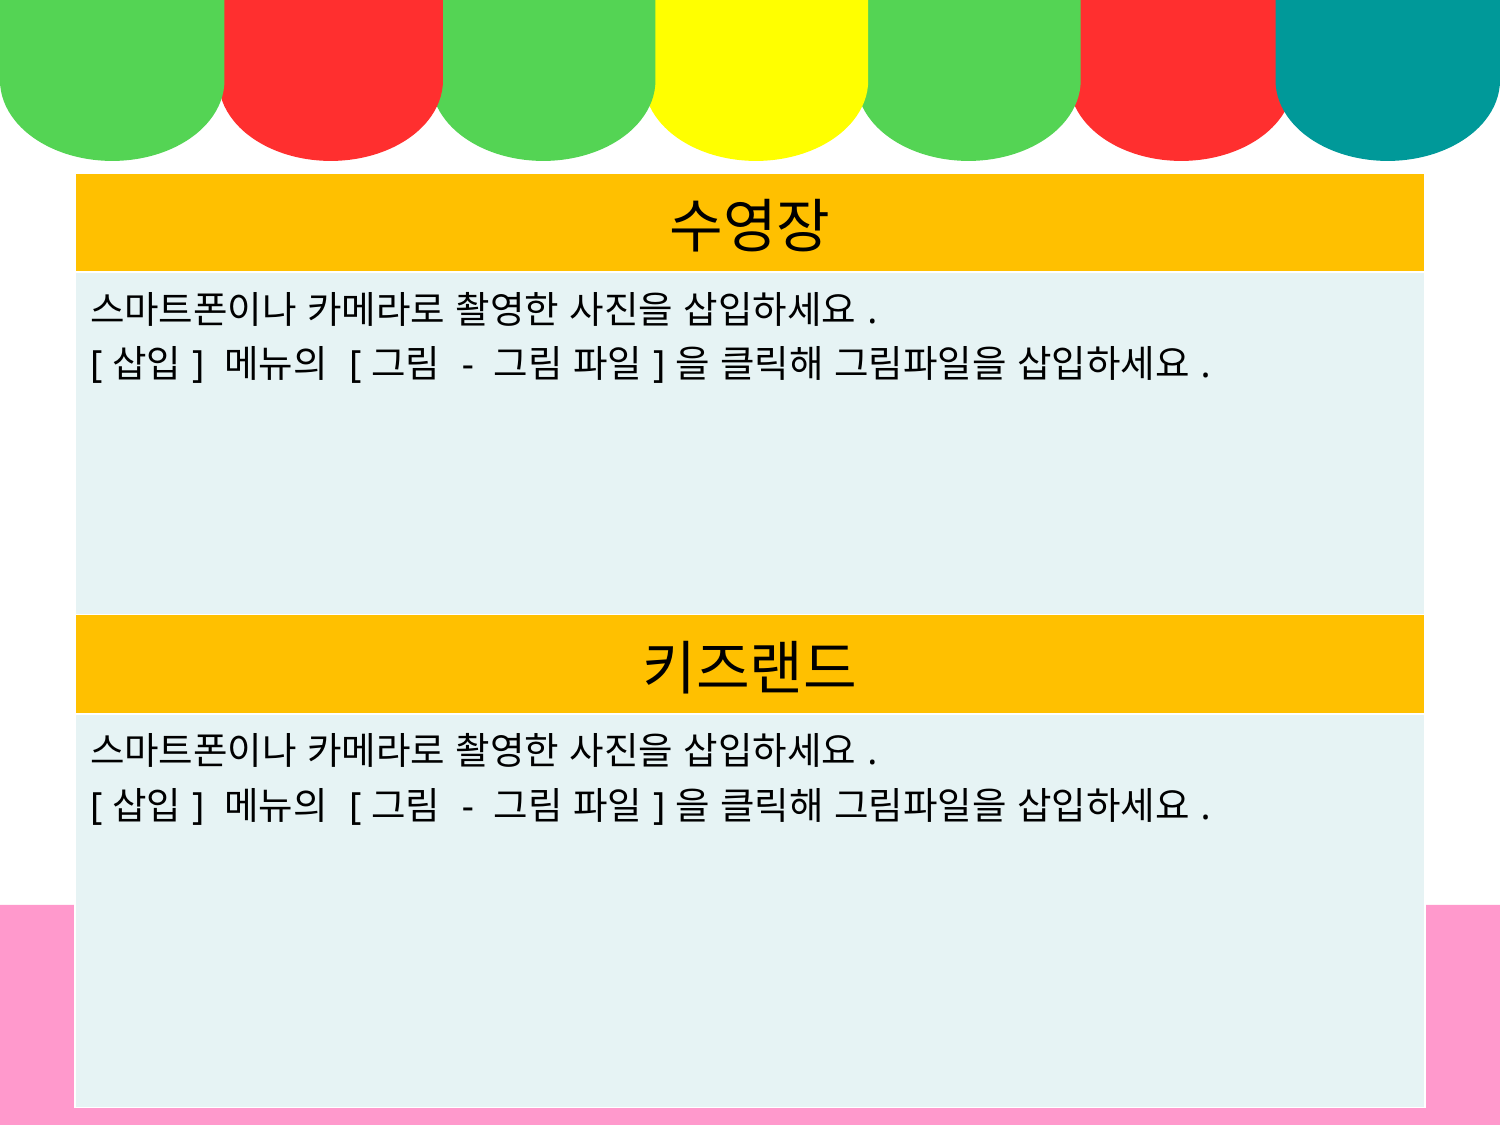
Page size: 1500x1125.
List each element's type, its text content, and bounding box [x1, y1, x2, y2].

table_header 수영장 [76, 174, 1424, 271]
table_cell 키즈랜드 [76, 615, 1424, 713]
table_cell 스마트폰이나 카메라로 촬영한 사진을 삽입하세요. [삽입] 메뉴의 [그림 - 그림 파일]을 클릭해 그림파일을 삽입하세요. [76, 715, 1424, 1107]
table_cell 스마트폰이나 카메라로 촬영한 사진을 삽입하세요. [삽입] 메뉴의 [그림 - 그림 파일]을 클릭해 그림파일을 삽입하세요. [76, 273, 1424, 614]
